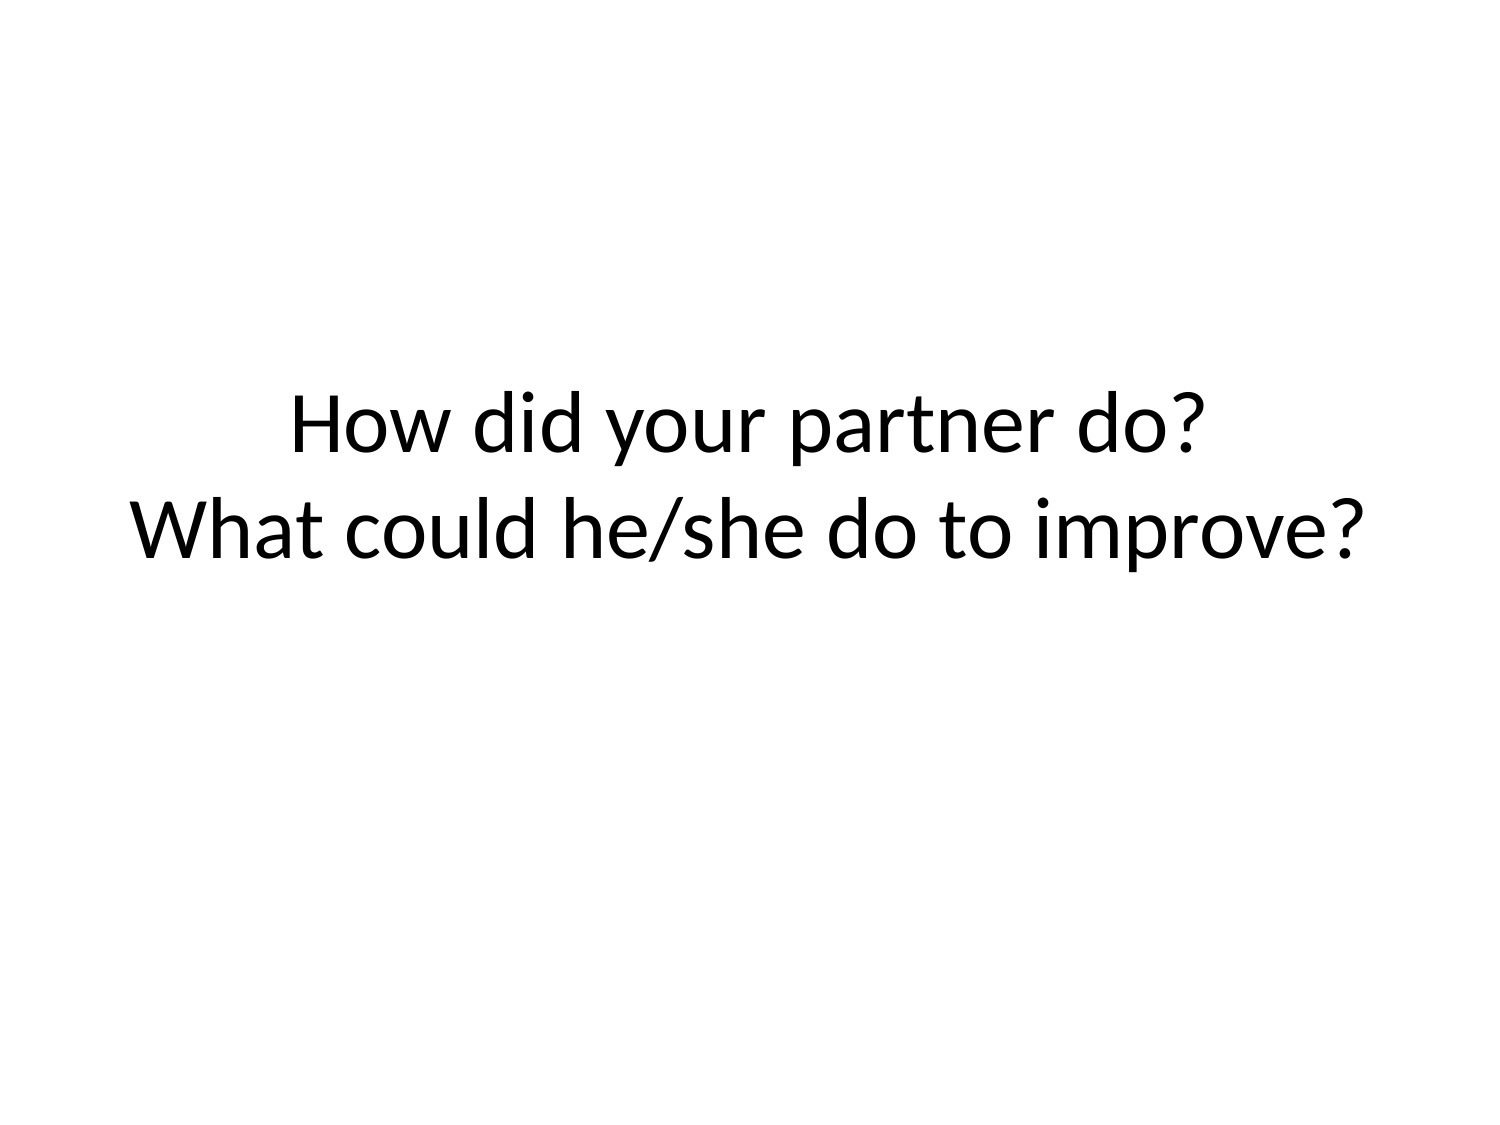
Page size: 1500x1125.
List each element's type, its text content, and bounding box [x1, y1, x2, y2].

title How did your partner do? What could he/she do to improve? [112, 349, 1388, 591]
